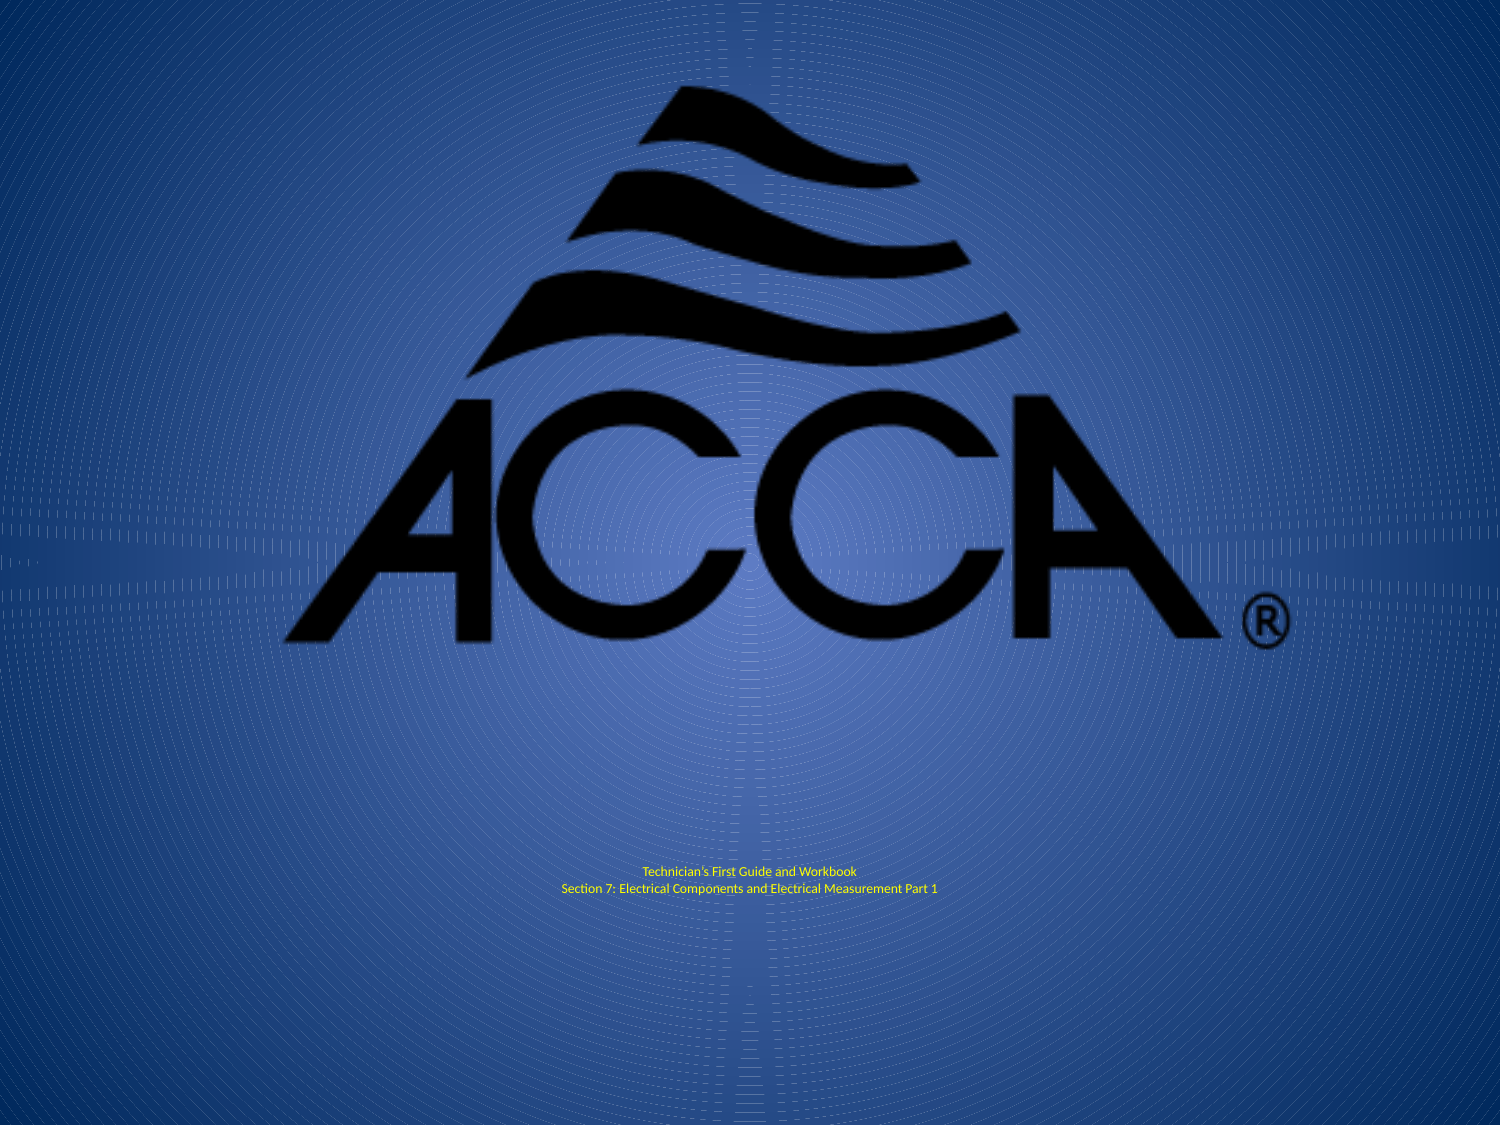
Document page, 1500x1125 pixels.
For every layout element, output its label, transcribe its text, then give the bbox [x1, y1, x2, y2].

picture [237, 24, 1334, 738]
title Technician’s First Guide and Workbook Section 7: Electrical Components and Electrical Measurement Part 1 [0, 837, 1500, 938]
